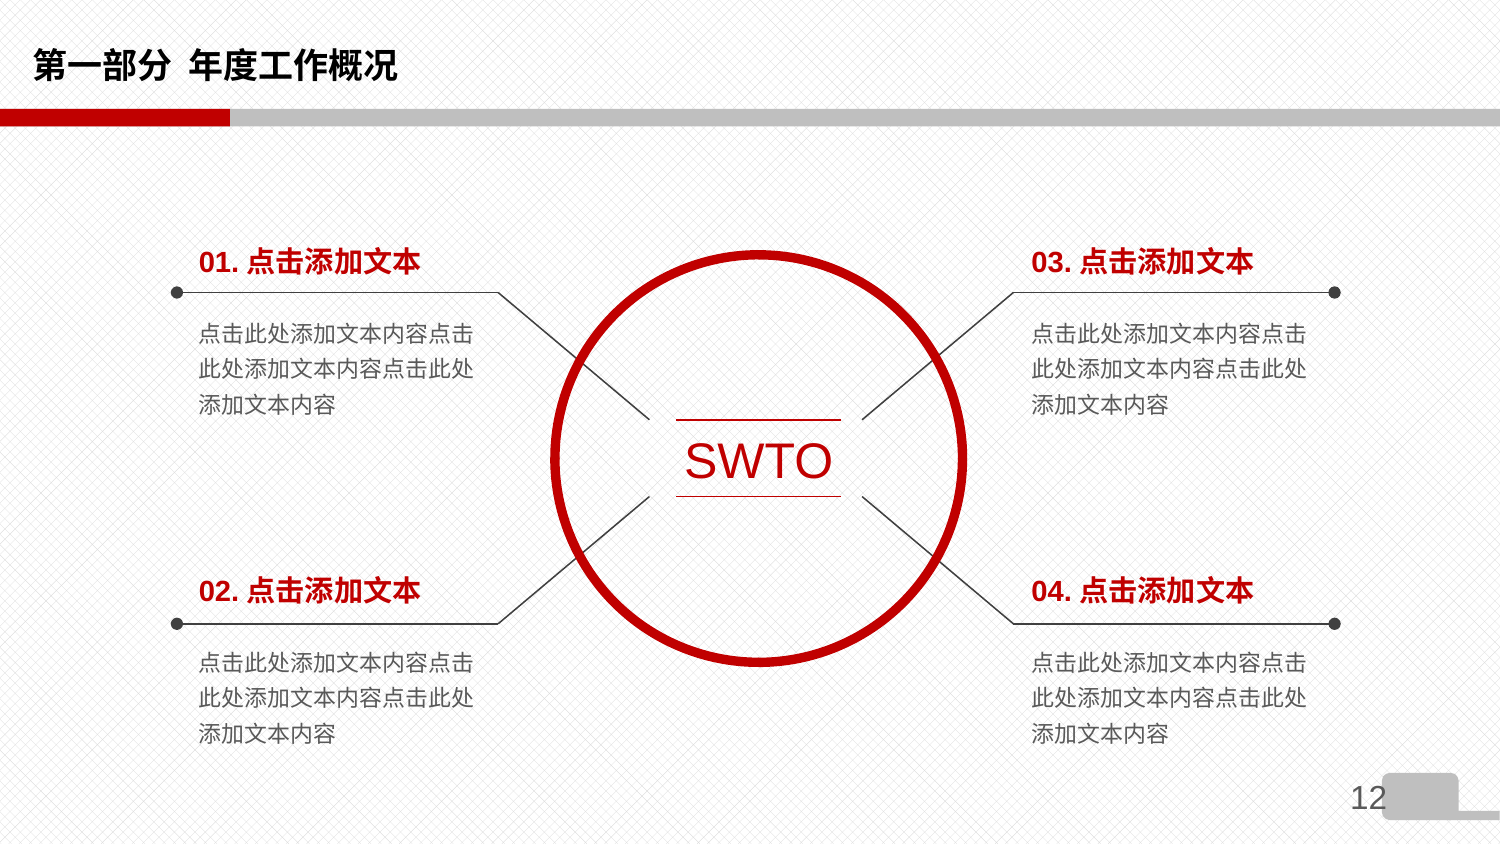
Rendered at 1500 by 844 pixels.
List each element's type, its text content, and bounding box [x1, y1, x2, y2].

title 第一部分 年度工作概况 [17, 35, 1368, 93]
text_box 01.点击添加文本 [184, 235, 502, 286]
text_box 点击此处添加文本内容点击此处添加文本内容点击此处添加文本内容 [1016, 632, 1335, 755]
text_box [176, 292, 549, 624]
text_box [554, 254, 963, 663]
text_box 03.点击添加文本 [1016, 235, 1335, 286]
text_box 点击此处添加文本内容点击此处添加文本内容点击此处添加文本内容 [184, 633, 502, 755]
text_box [966, 292, 1335, 624]
